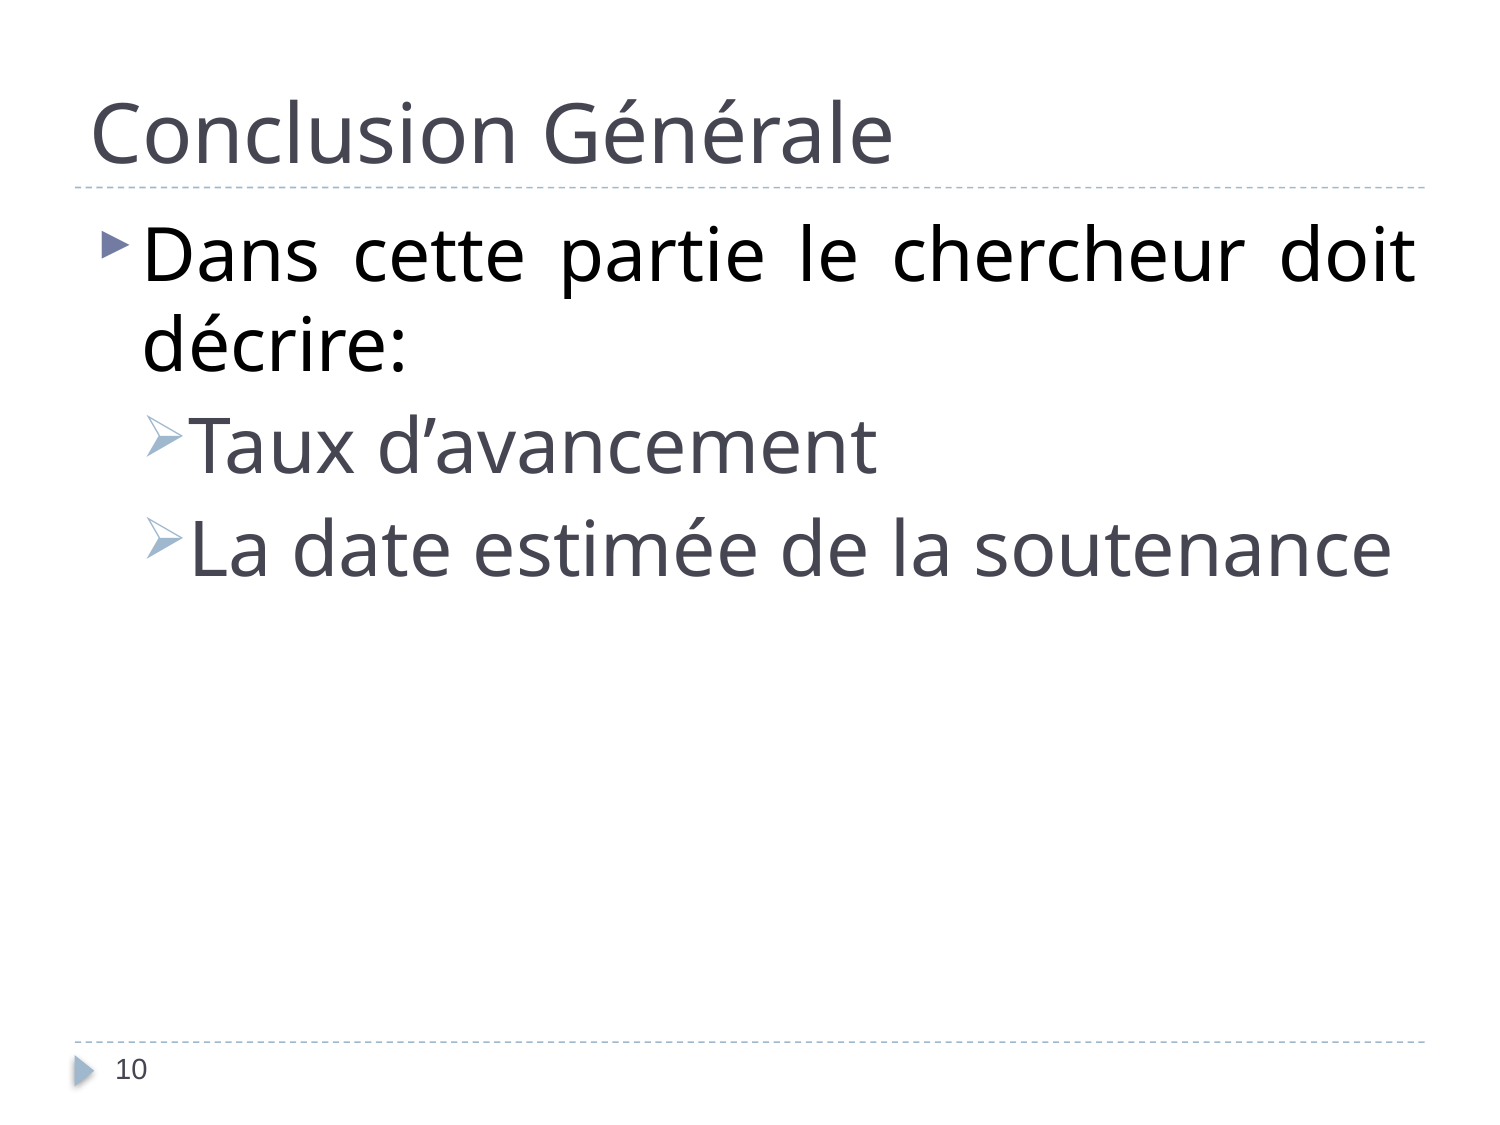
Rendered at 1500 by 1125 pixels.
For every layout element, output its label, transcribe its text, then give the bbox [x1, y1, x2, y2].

list Dans cette partie le chercheur doit décrire: Taux d’avancement La date estimée de la soutenance [82, 199, 1432, 1043]
slide_number 10 [100, 1043, 426, 1103]
title Conclusion Générale [75, 24, 1425, 188]
